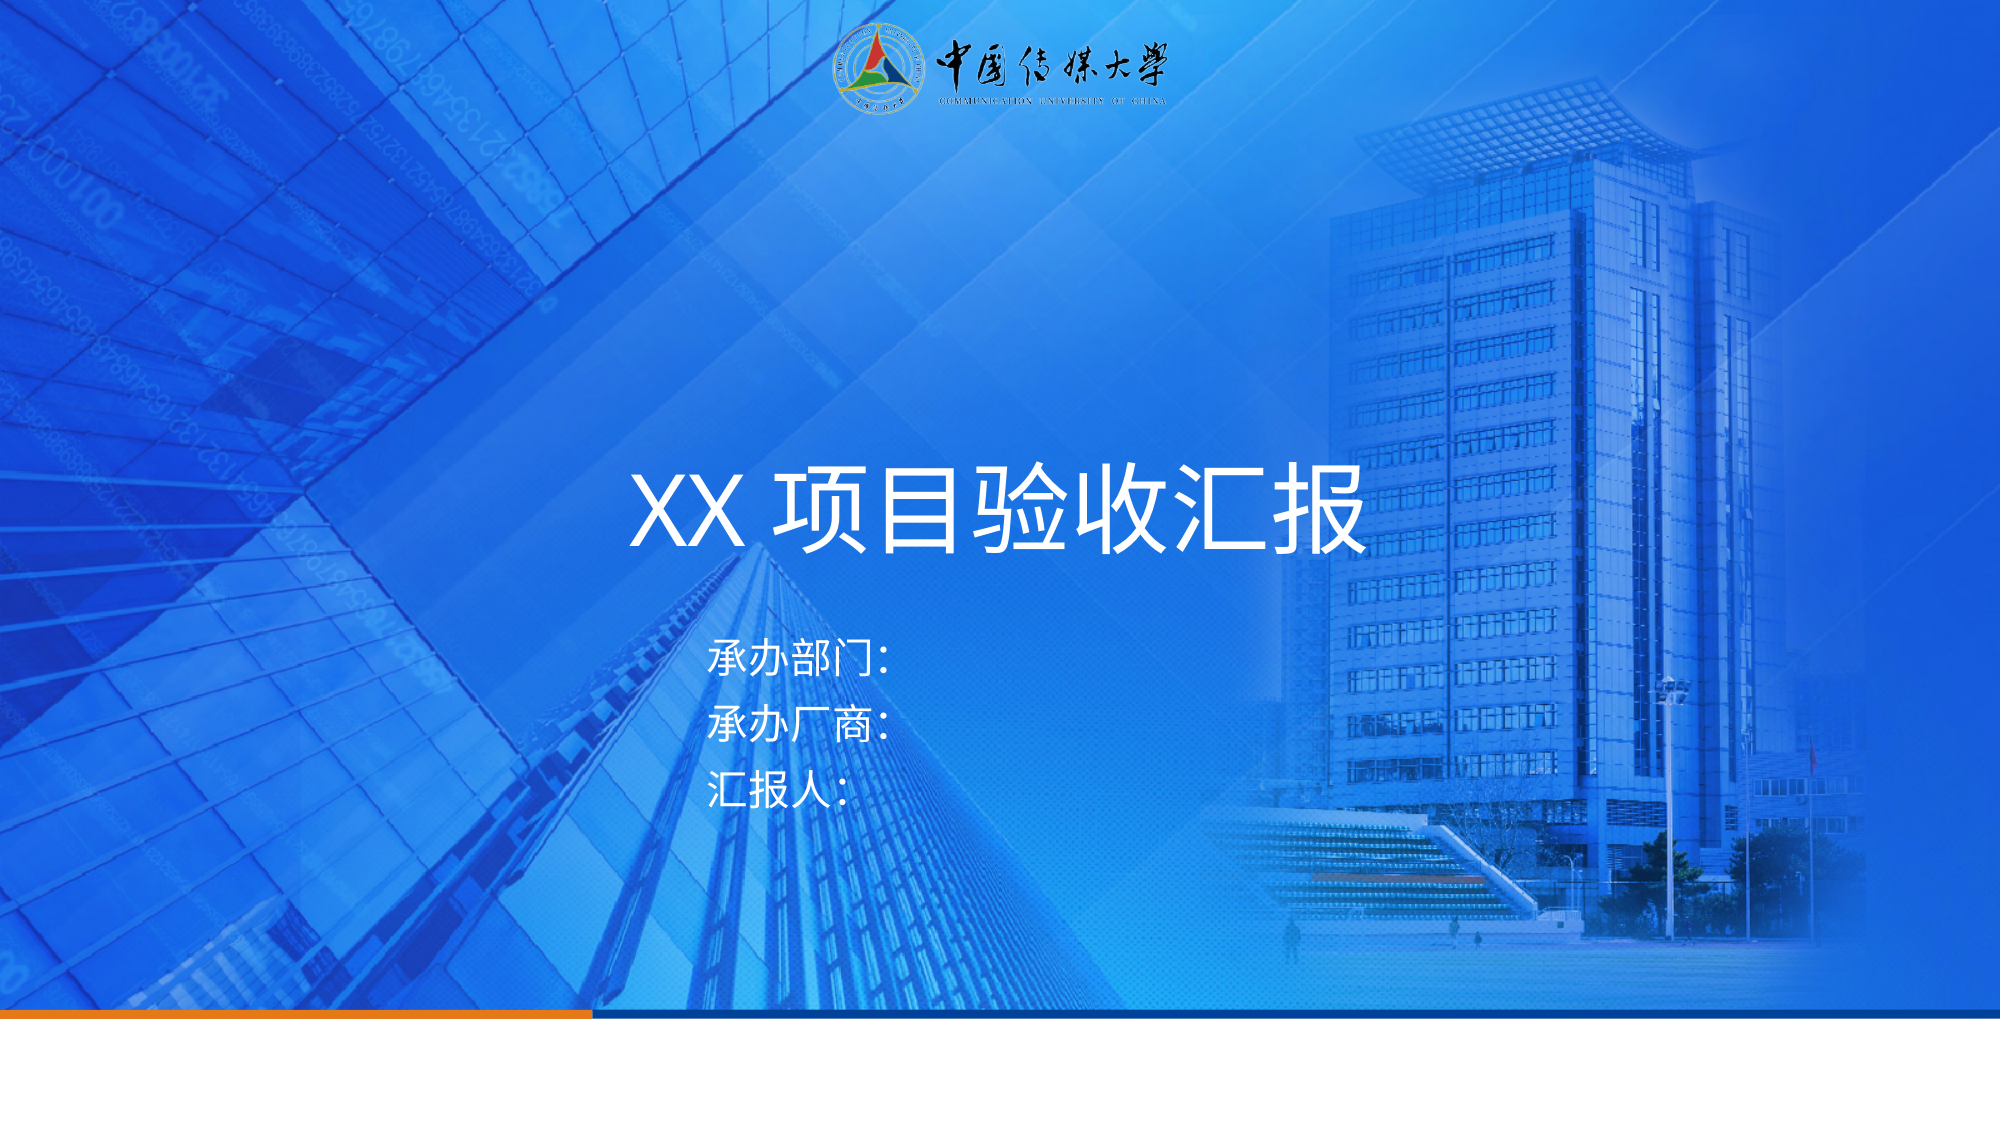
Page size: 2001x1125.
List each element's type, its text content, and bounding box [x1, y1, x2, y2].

picture [0, 0, 2000, 1009]
subtitle 承办部门： 承办厂商： 汇报人： [691, 630, 1591, 839]
title XX项目验收汇报 [249, 184, 1750, 576]
